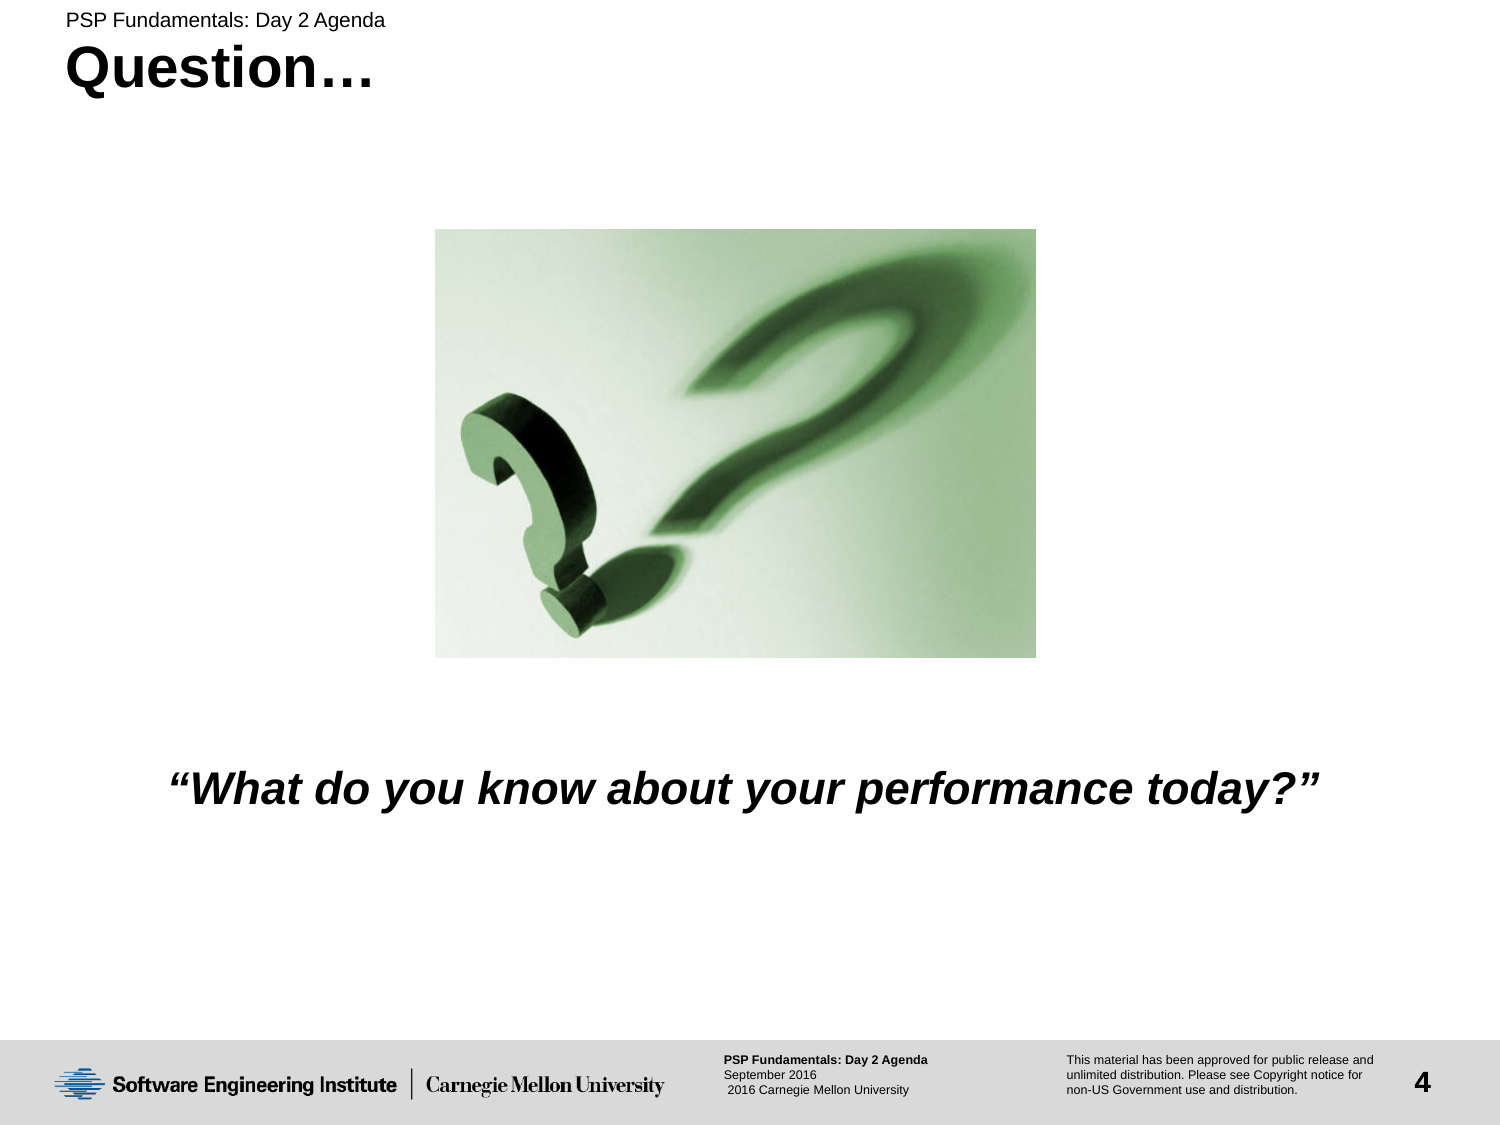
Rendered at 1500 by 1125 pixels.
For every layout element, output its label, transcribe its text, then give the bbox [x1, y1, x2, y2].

list “What do you know about your performance today?” [50, 759, 1437, 1000]
picture [435, 229, 1036, 658]
picture [46, 1061, 673, 1104]
title Question… [65, 37, 1430, 148]
